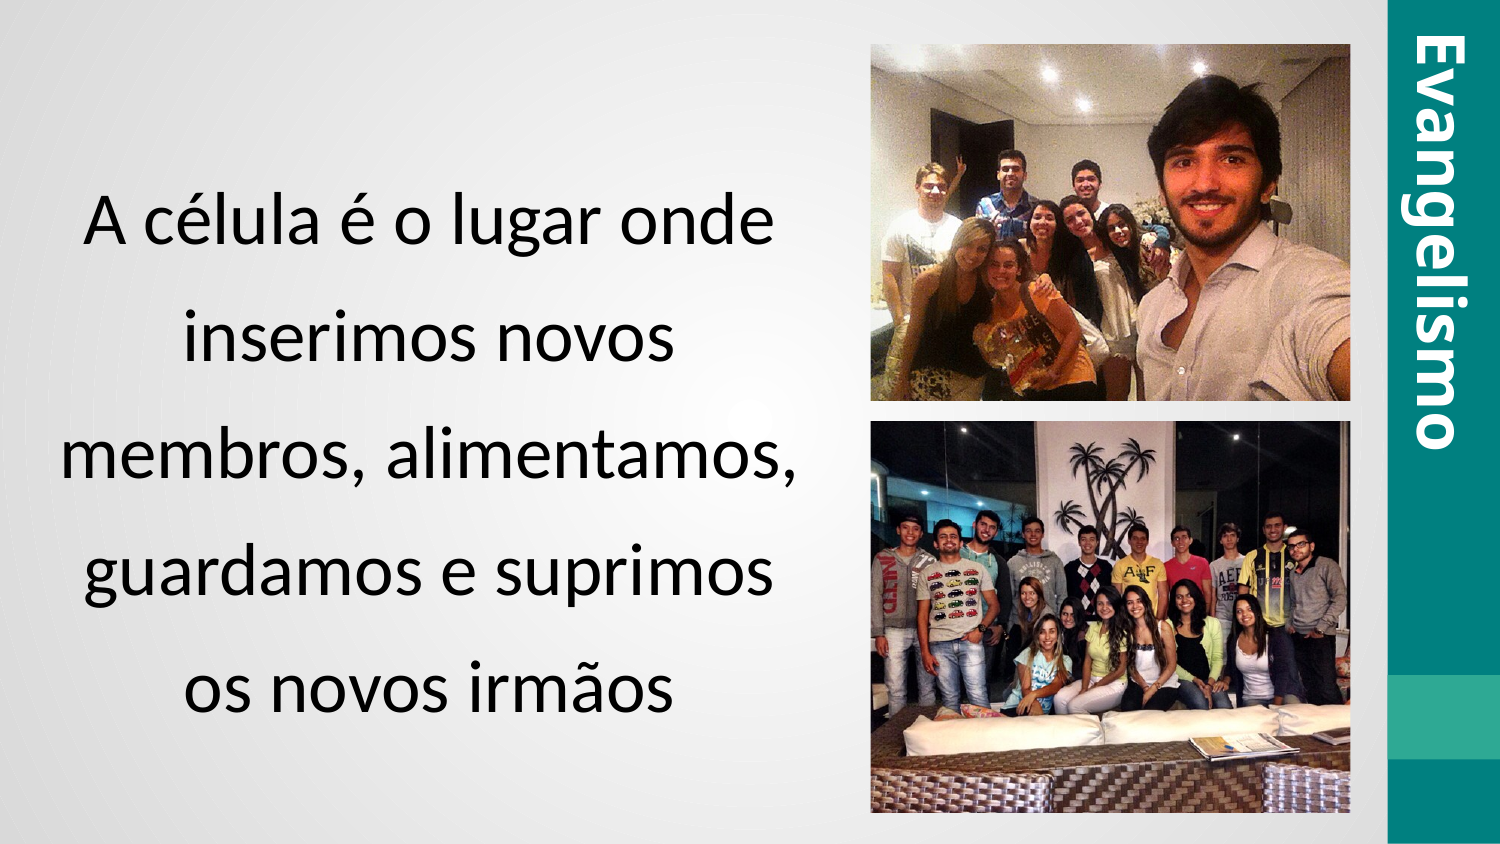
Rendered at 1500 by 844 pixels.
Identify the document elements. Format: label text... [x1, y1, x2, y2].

text_box A célula é o lugar onde inserimos novos membros, alimentamos, guardamos e suprimos os novos irmãos [39, 135, 821, 735]
picture [870, 43, 1351, 401]
picture [870, 420, 1351, 813]
text_box Evangelismo [1397, 23, 1492, 651]
